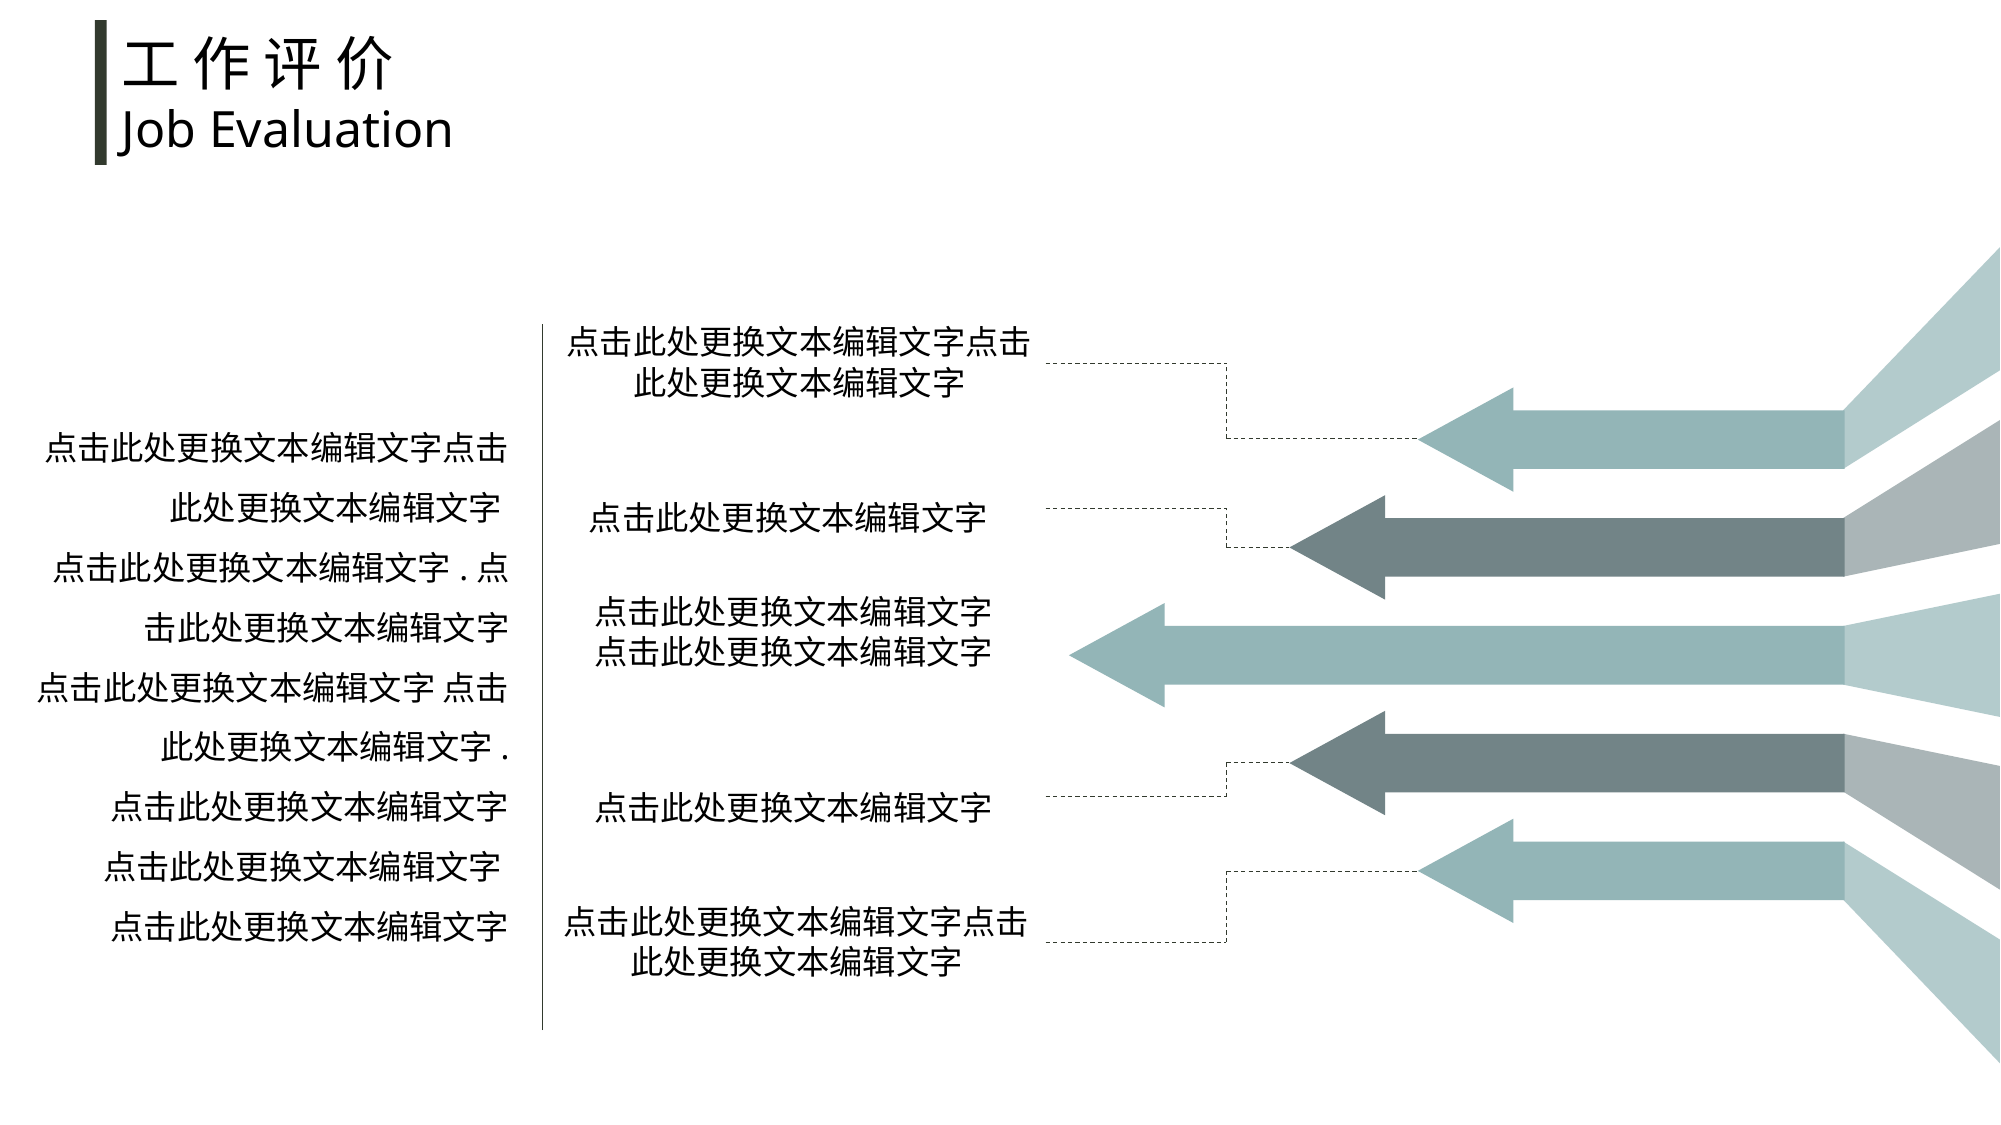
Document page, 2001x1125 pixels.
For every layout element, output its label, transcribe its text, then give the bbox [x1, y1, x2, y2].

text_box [1045, 363, 1418, 439]
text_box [1417, 387, 1845, 492]
text_box [1845, 841, 2000, 1065]
text_box [1845, 592, 2000, 719]
text_box 工 作 评 价 Job Evaluation [106, 20, 656, 165]
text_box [1045, 761, 1290, 797]
text_box 点击此处更换文本编辑文字 [543, 470, 1043, 545]
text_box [1045, 508, 1290, 548]
text_box 点击此处更换文本编辑文字点击此处更换文本编辑文字 点击此处更换文本编辑文字.点击此处更换文本编辑文字 点击此处更换文本编辑文字 点击此处更换文本编辑文字. 点击此处更换文本编辑文字 点击此处更换文本编辑文字 点击此处更换文本编辑文字 [21, 399, 525, 954]
text_box [94, 19, 108, 166]
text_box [1289, 710, 1845, 816]
text_box [1845, 733, 2000, 891]
text_box [1845, 245, 2000, 469]
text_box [1417, 818, 1845, 924]
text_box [1289, 495, 1845, 600]
text_box 点击此处更换文本编辑文字 [534, 470, 542, 545]
text_box 点击此处更换文本编辑文字点击此处更换文本编辑文字 [543, 894, 1051, 989]
text_box 点击此处更换文本编辑文字点击此处更换文本编辑文字 [575, 584, 1013, 679]
text_box 点击此处更换文本编辑文字 [543, 759, 1048, 835]
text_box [1045, 871, 1418, 943]
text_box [1068, 602, 1845, 708]
text_box 点击此处更换文本编辑文字点击此处更换文本编辑文字 [544, 314, 1054, 409]
text_box [1845, 418, 2000, 578]
